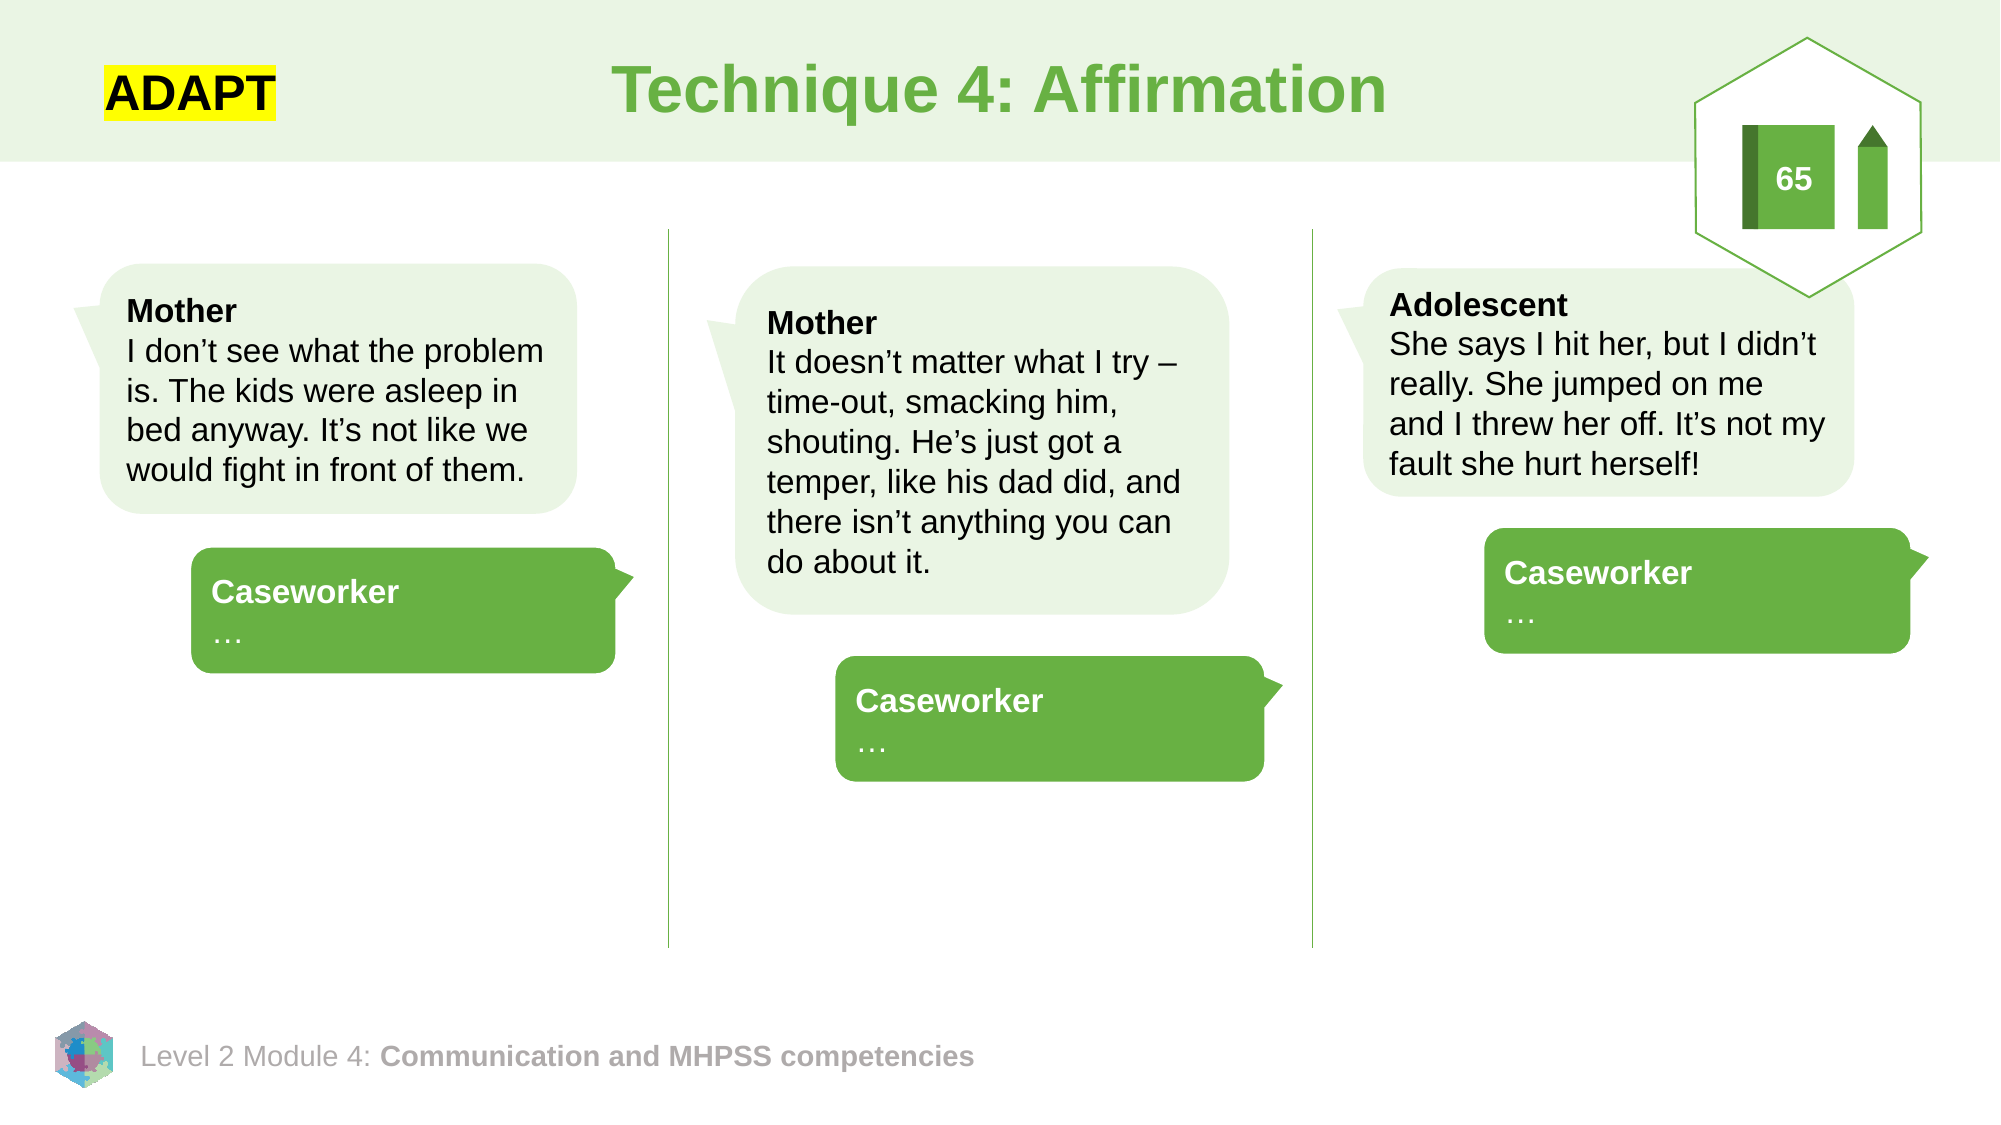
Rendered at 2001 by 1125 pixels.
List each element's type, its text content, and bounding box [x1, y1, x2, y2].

picture [55, 1021, 113, 1088]
text_box Caseworker … [1482, 525, 1933, 656]
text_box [1677, 55, 1939, 280]
text_box Mother It doesn’t matter what I try – time-out, smacking him, shouting. He’s just got a temper, like his dad did, and there isn’t anything you can do about it. [705, 265, 1231, 616]
text_box Caseworker … [189, 545, 638, 676]
text_box Mother I don’t see what the problem is. The kids were asleep in bed anyway. It’s not like we would fight in front of them. [71, 262, 579, 515]
title Technique 4: Affirmation [137, 19, 1863, 163]
text_box Caseworker … [833, 653, 1287, 784]
text_box ADAPT [74, 53, 306, 129]
text_box Adolescent She says I hit her, but I didn’t really. She jumped on me and I threw her off. It’s not my fault she hurt herself! [1335, 267, 1856, 498]
